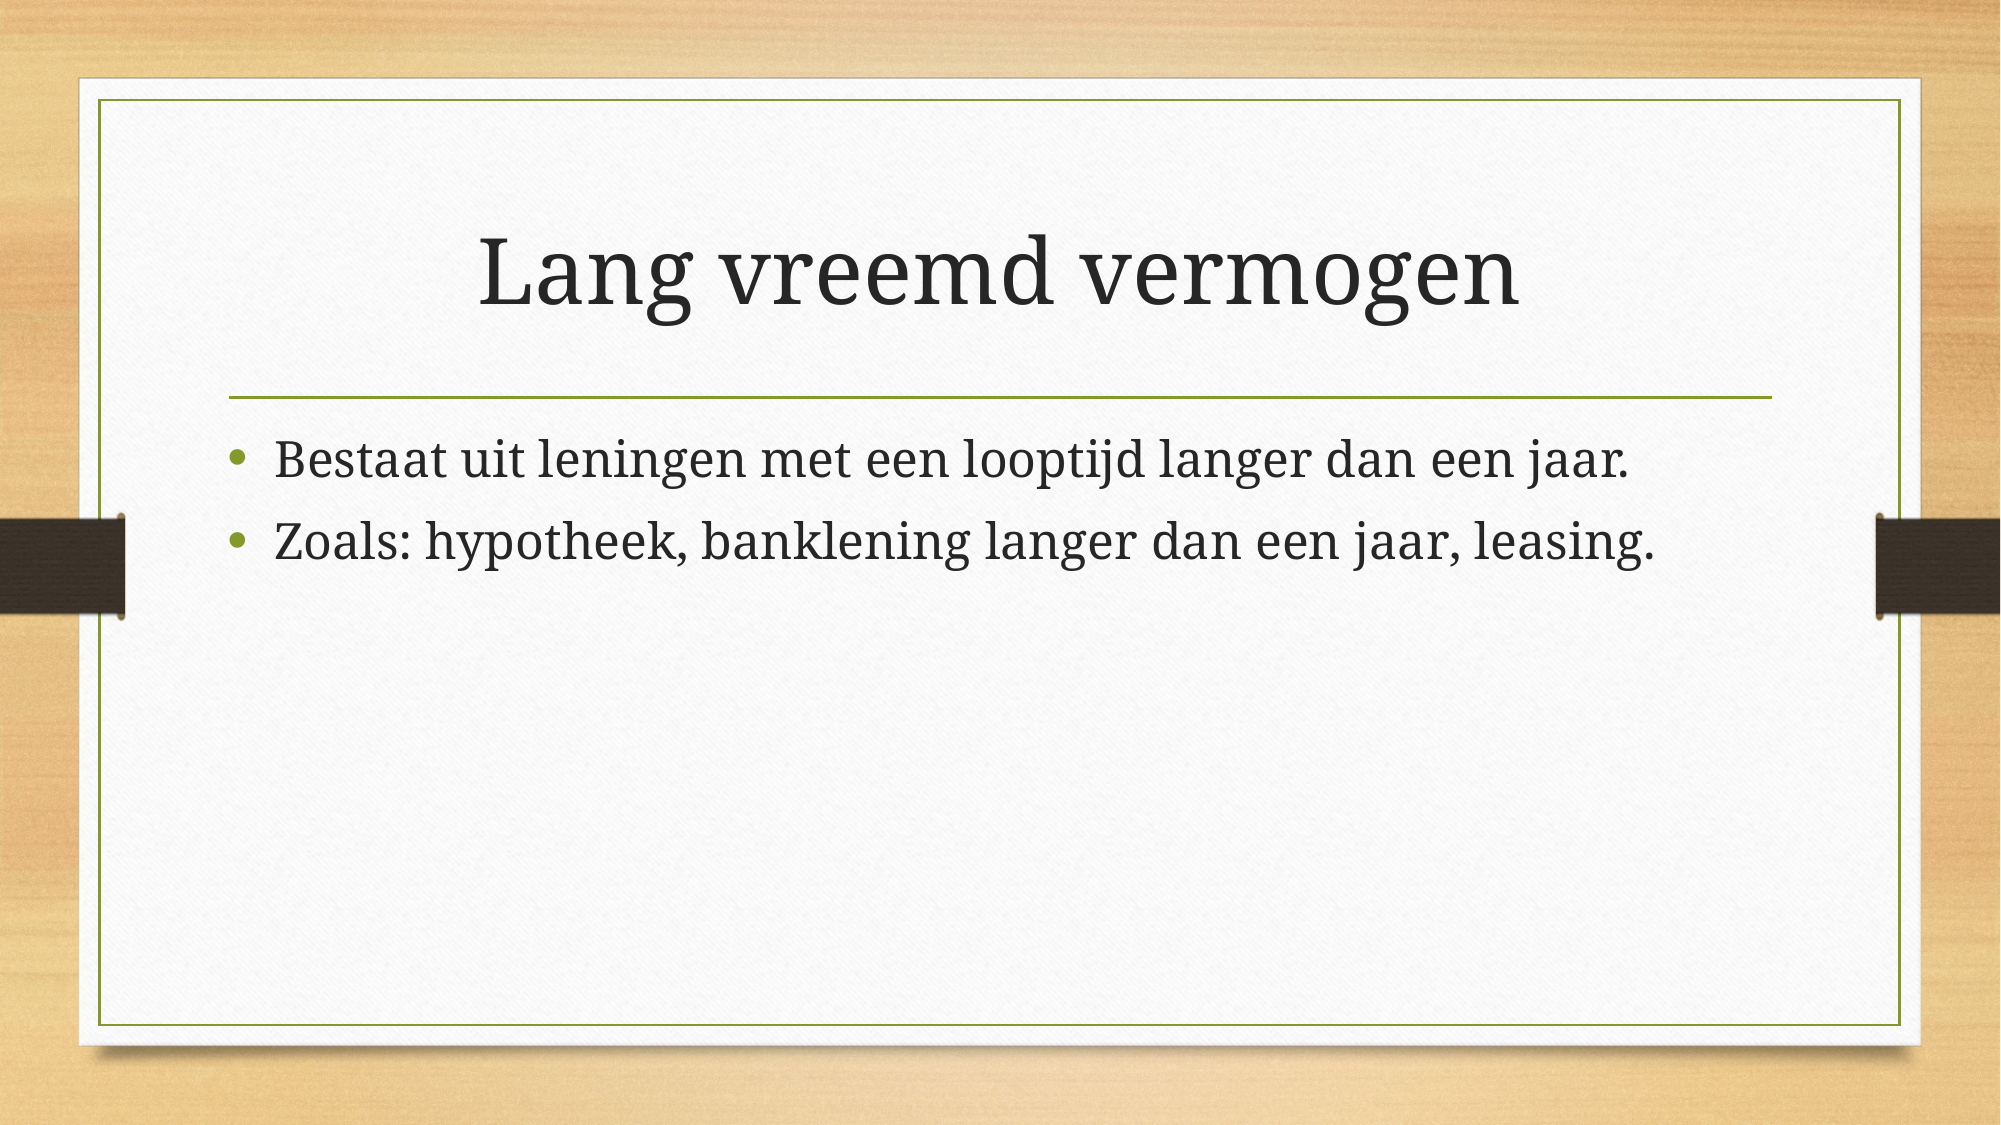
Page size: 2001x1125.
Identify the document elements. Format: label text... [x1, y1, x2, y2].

title Lang vreemd vermogen [212, 161, 1788, 375]
picture [0, 0, 2001, 1125]
list Bestaat uit leningen met een looptijd langer dan een jaar. Zoals: hypotheek, banklening langer dan een jaar, leasing. [212, 419, 1788, 964]
